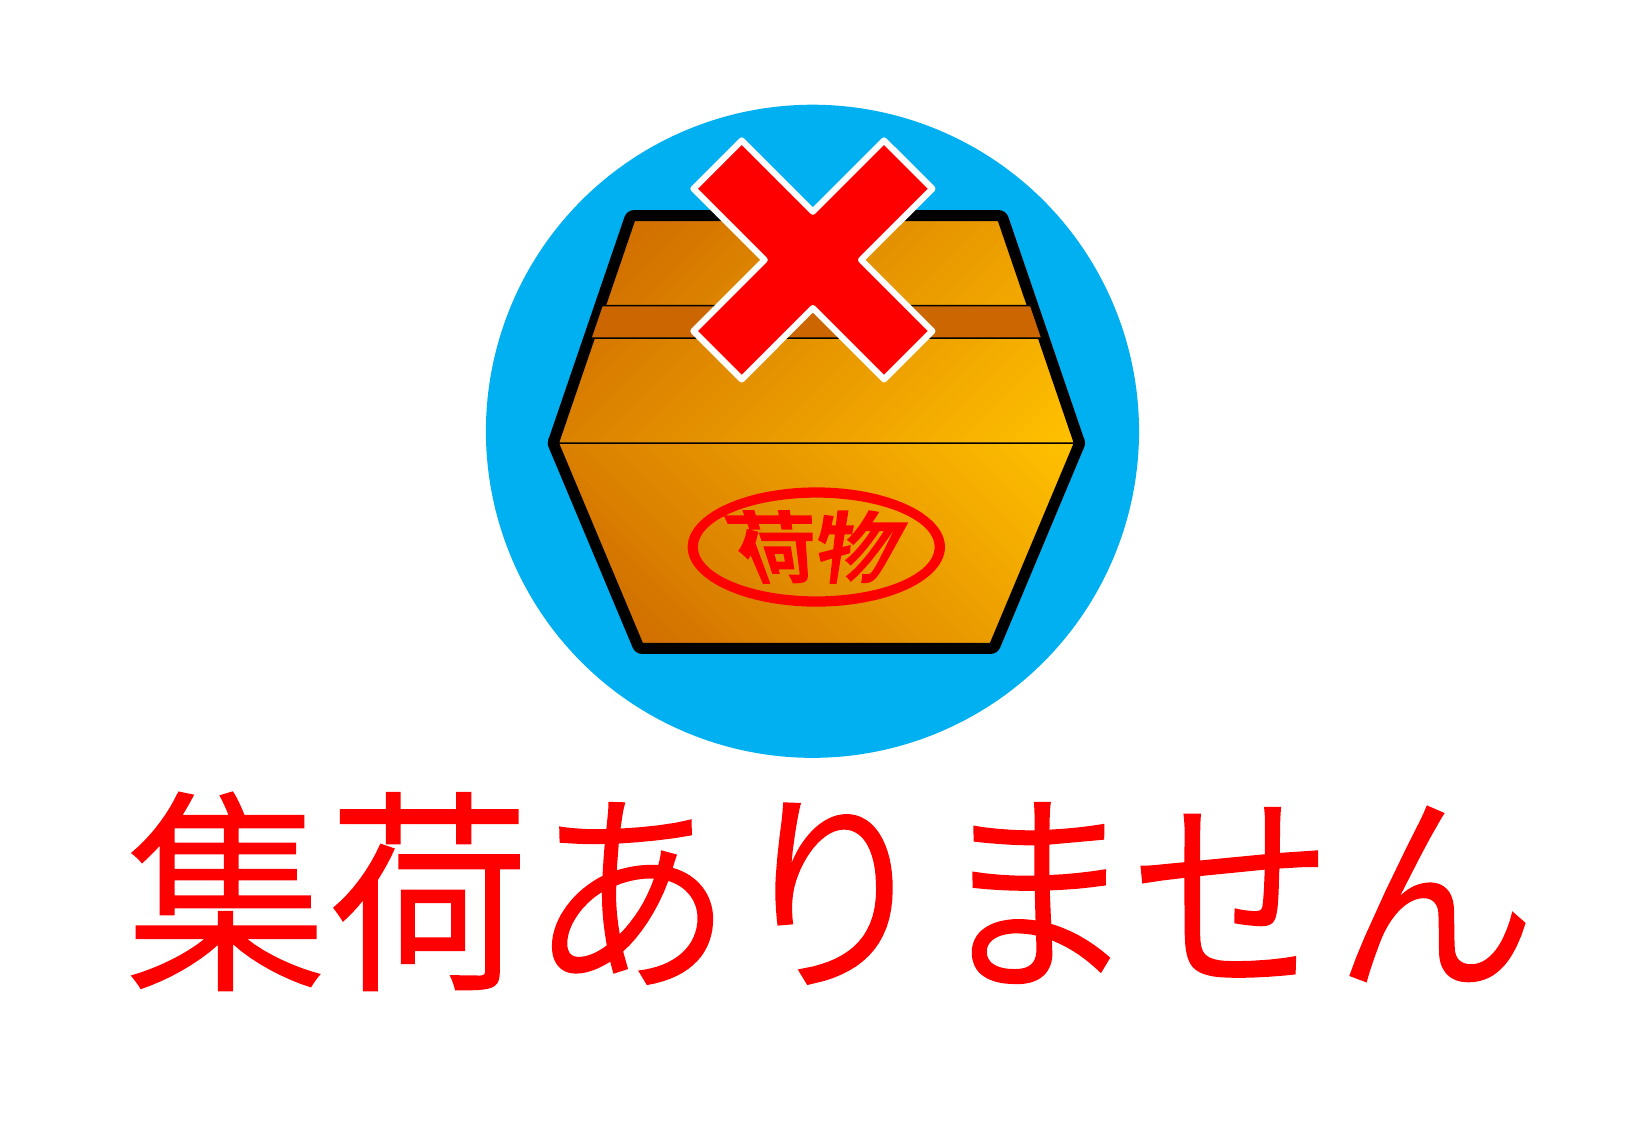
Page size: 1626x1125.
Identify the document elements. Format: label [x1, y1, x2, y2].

text_box [485, 104, 1140, 759]
